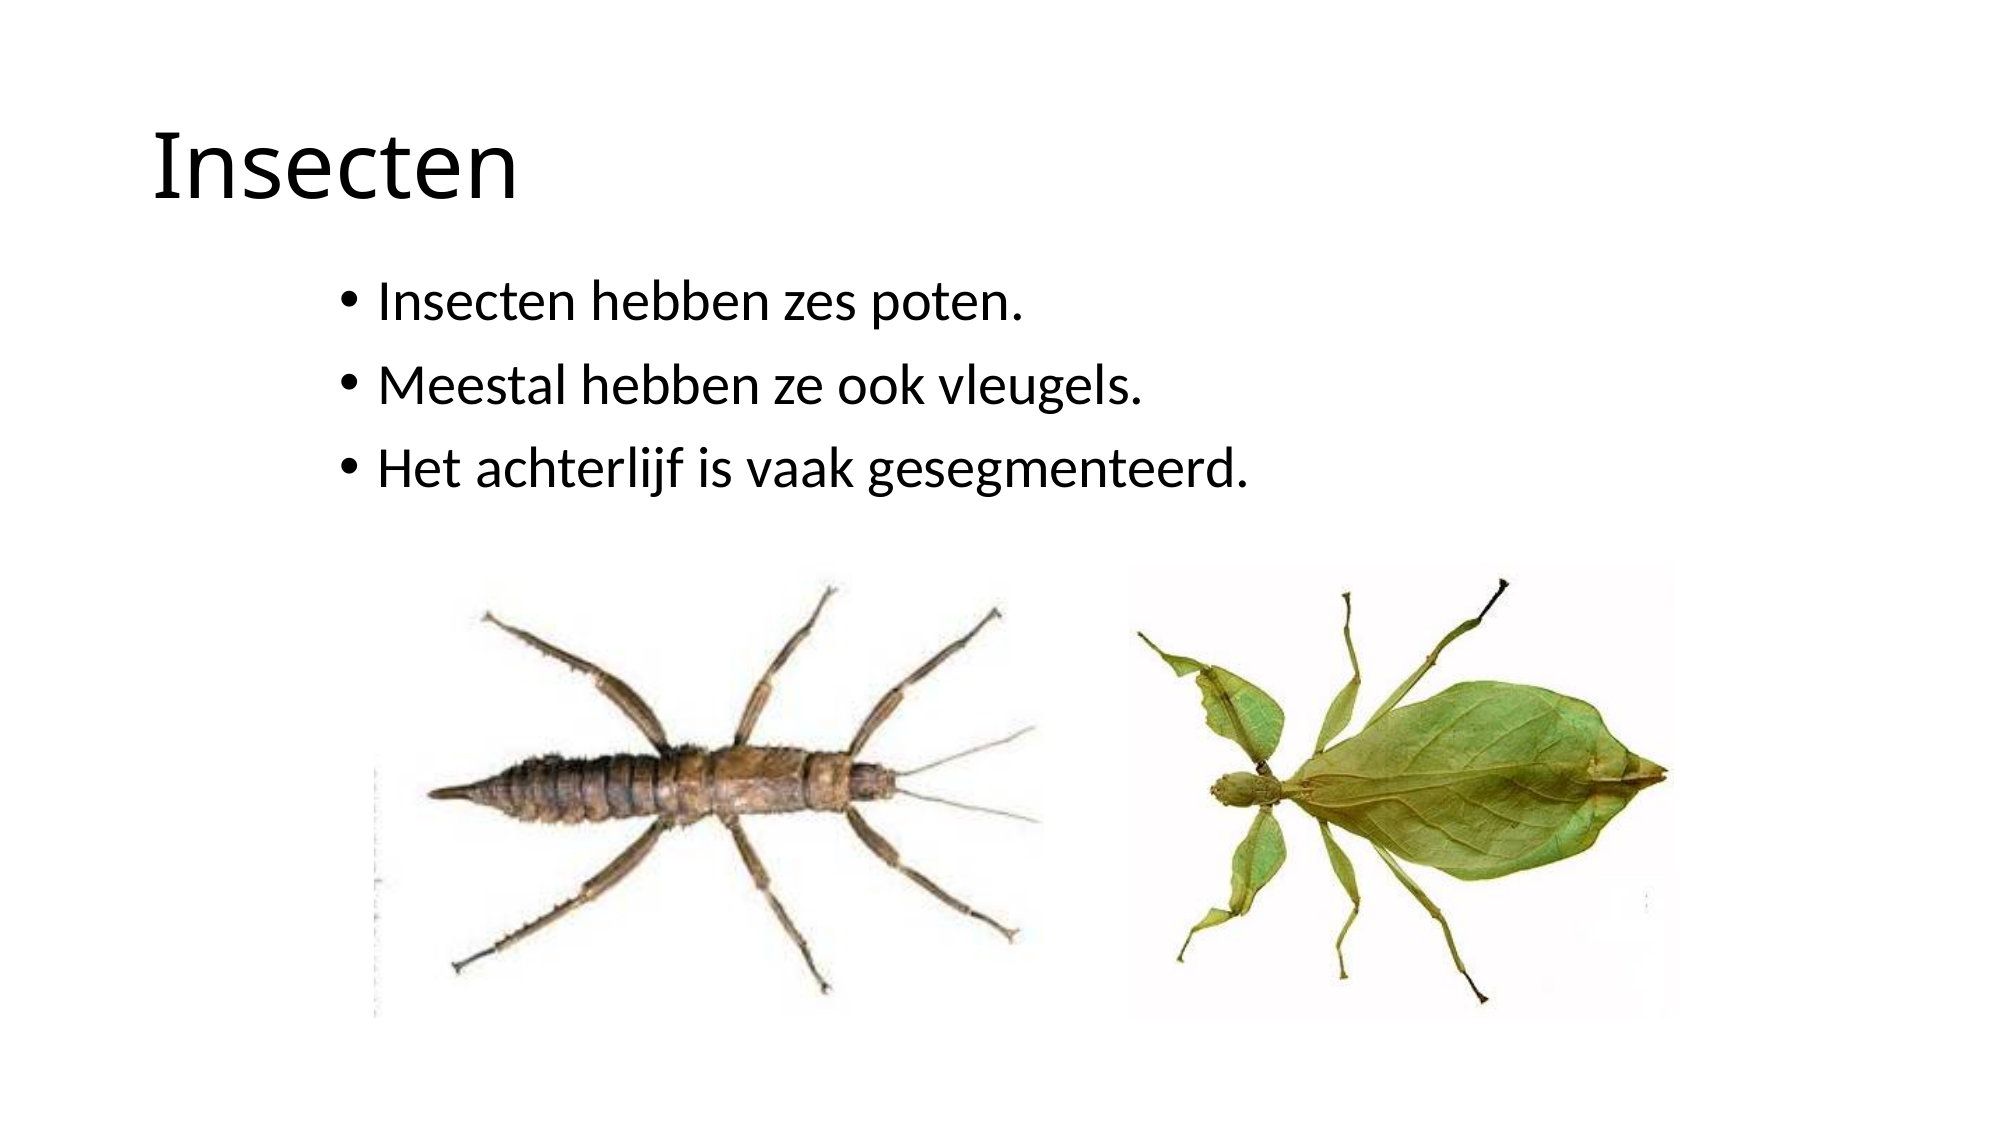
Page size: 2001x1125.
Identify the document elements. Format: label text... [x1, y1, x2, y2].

title Insecten [137, 59, 1863, 278]
list Insecten hebben zes poten. Meestal hebben ze ook vleugels. Het achterlijf is vaak gesegmenteerd. [324, 262, 1697, 1005]
picture [373, 562, 1083, 1018]
picture [1129, 562, 1674, 1019]
